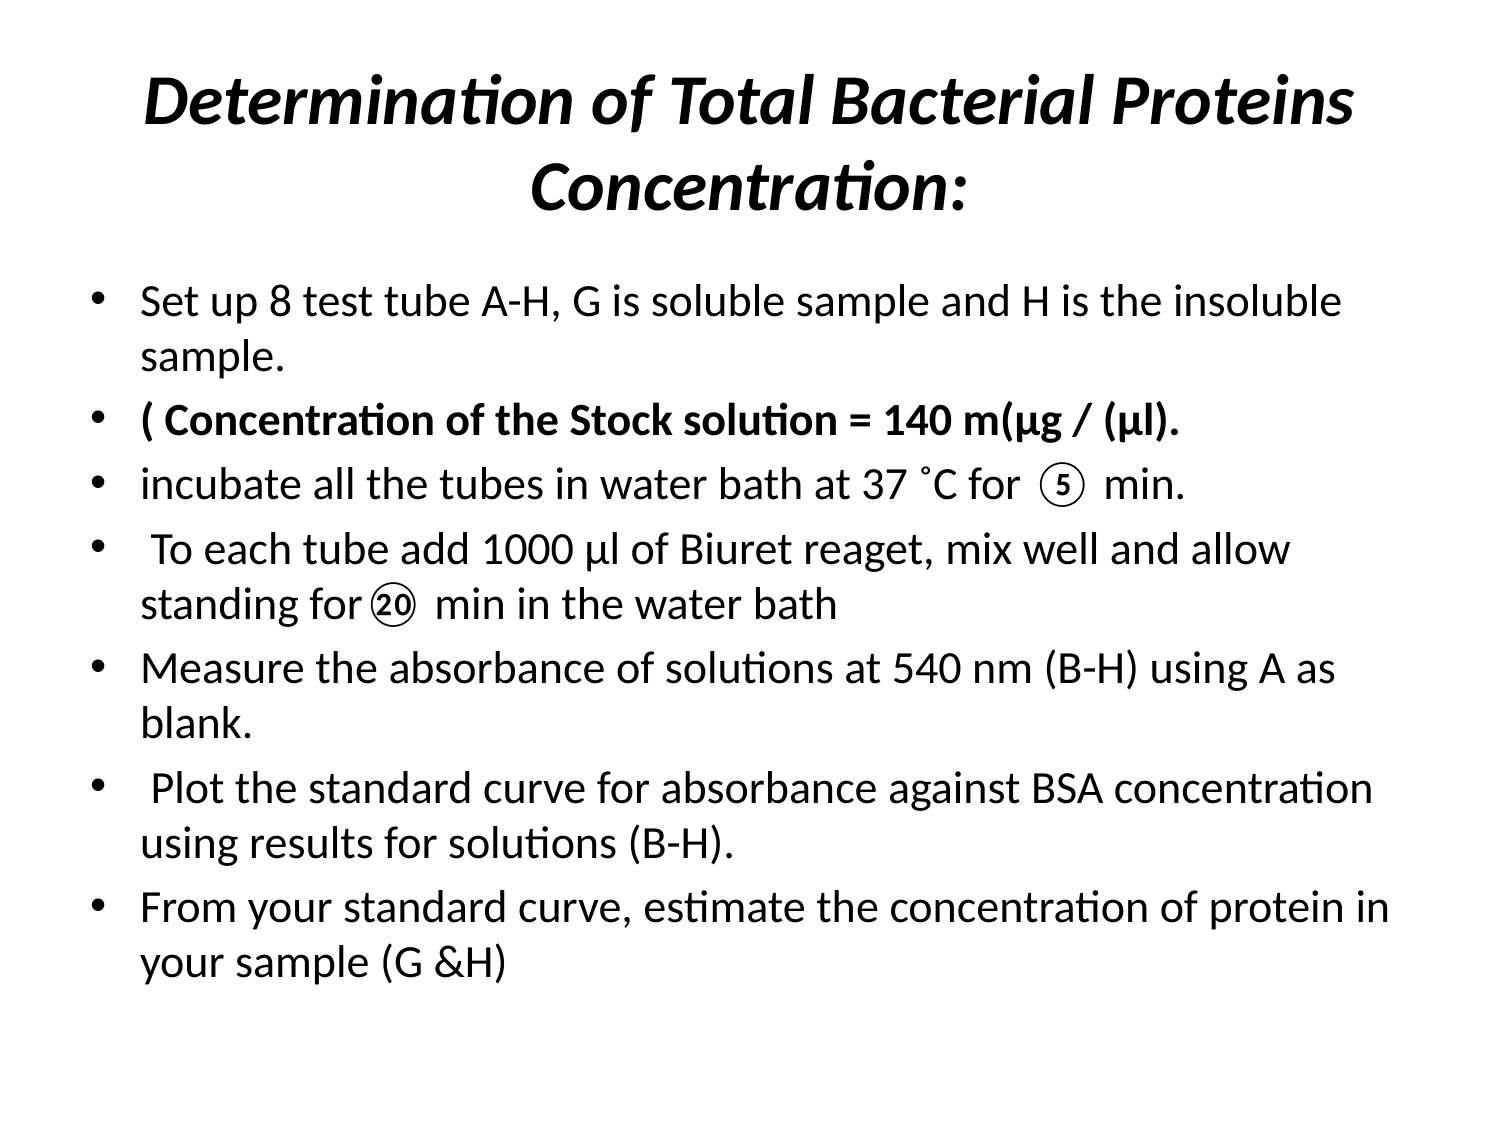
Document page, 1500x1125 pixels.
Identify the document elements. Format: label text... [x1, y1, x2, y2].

title Determination of Total Bacterial Proteins Concentration: [75, 45, 1425, 233]
list Set up 8 test tube A-H, G is soluble sample and H is the insoluble sample. ( Concentration of the Stock solution = 140 m(µg / (µl). incubate all the tubes in water bath at 37 ˚C for ⑤ min. To each tube add 1000 µl of Biuret reaget, mix well and allow standing for⑳ min in the water bath Measure the absorbance of solutions at 540 nm (B-H) using A as blank. Plot the standard curve for absorbance against BSA concentration using results for solutions (B-H). From your standard curve, estimate the concentration of protein in your sample (G &H) [75, 262, 1425, 1005]
